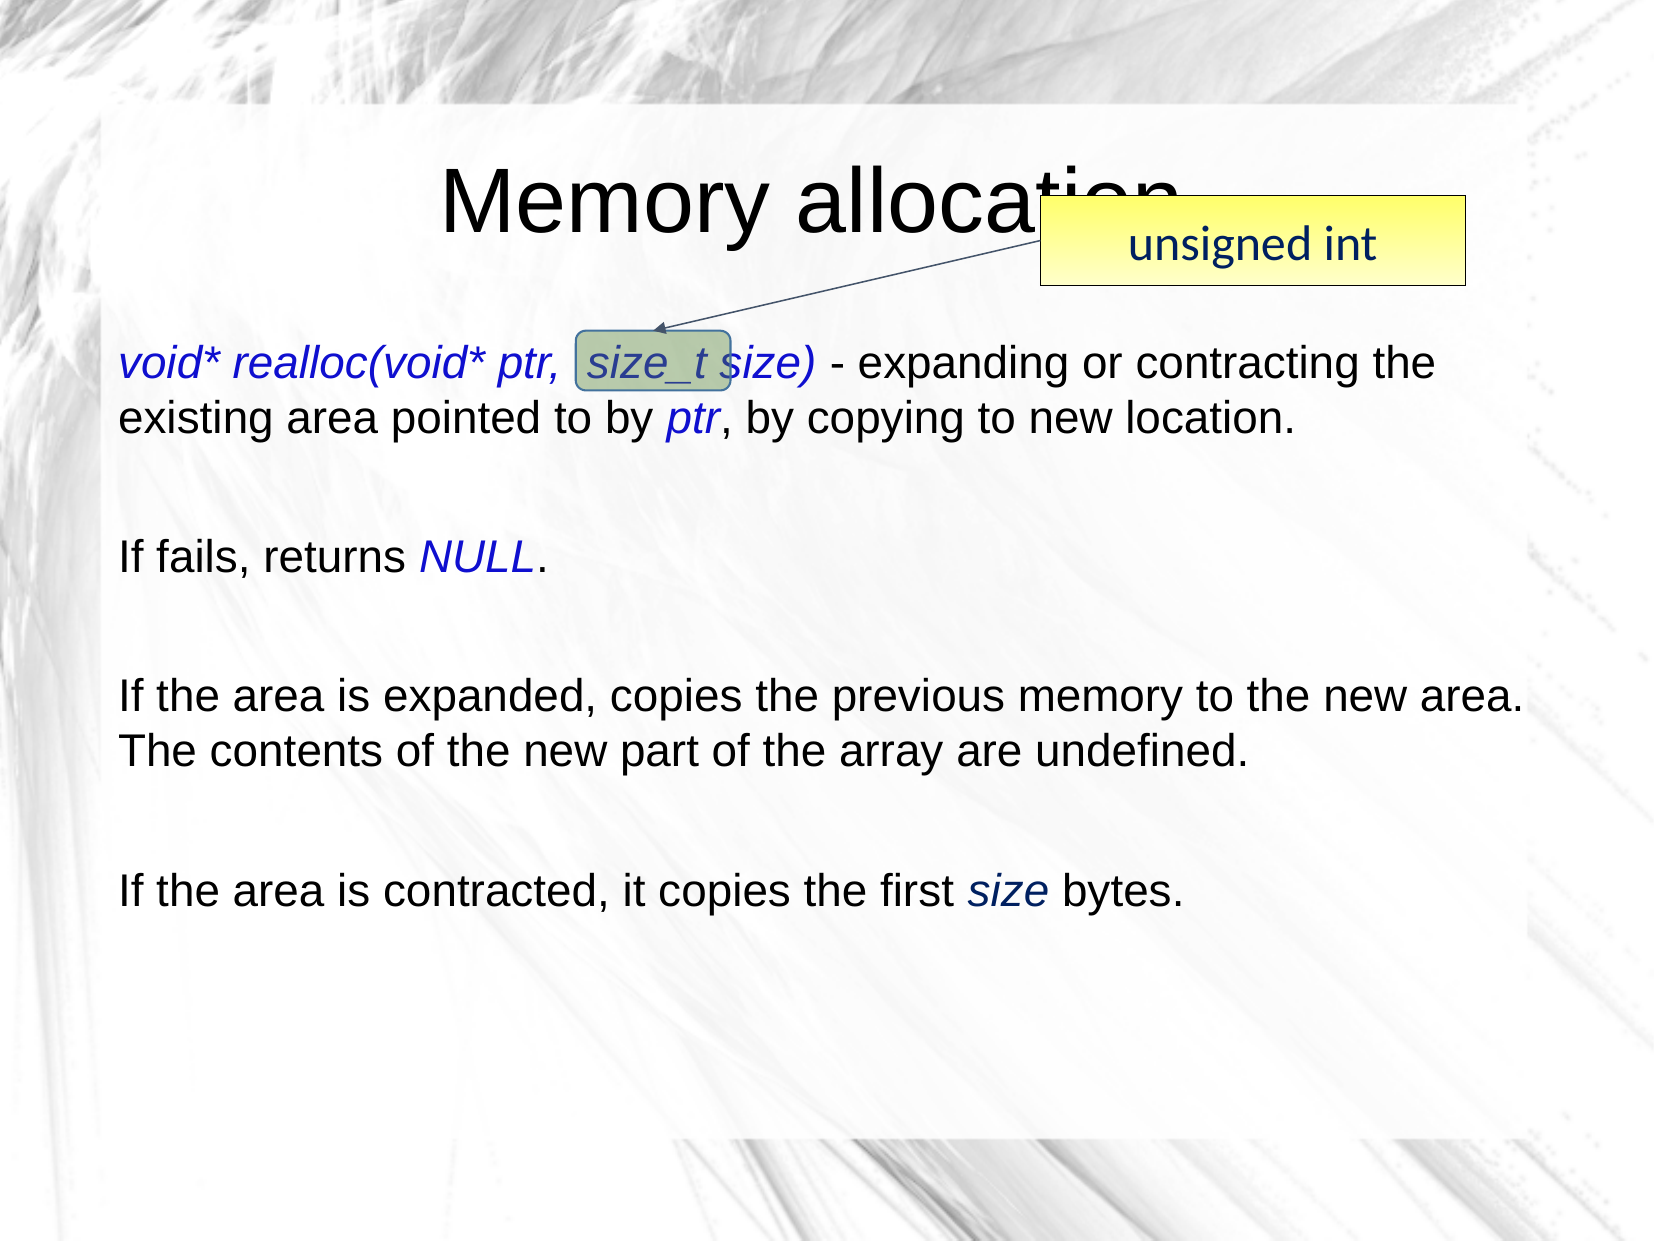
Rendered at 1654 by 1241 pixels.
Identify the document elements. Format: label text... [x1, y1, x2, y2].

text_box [653, 240, 1041, 331]
list void* realloc(void* ptr, size_t size) - expanding or contracting the existing area pointed to by ptr, by copying to new location. If fails, returns NULL. If the area is expanded, copies the previous memory to the new area. The contents of the new part of the array are undefined. If the area is contracted, it copies the first size bytes. [118, 332, 1571, 1121]
text_box unsigned int [1040, 195, 1466, 286]
title Memory allocation [118, 93, 1506, 299]
picture [0, 0, 1654, 1241]
text_box [574, 329, 732, 392]
